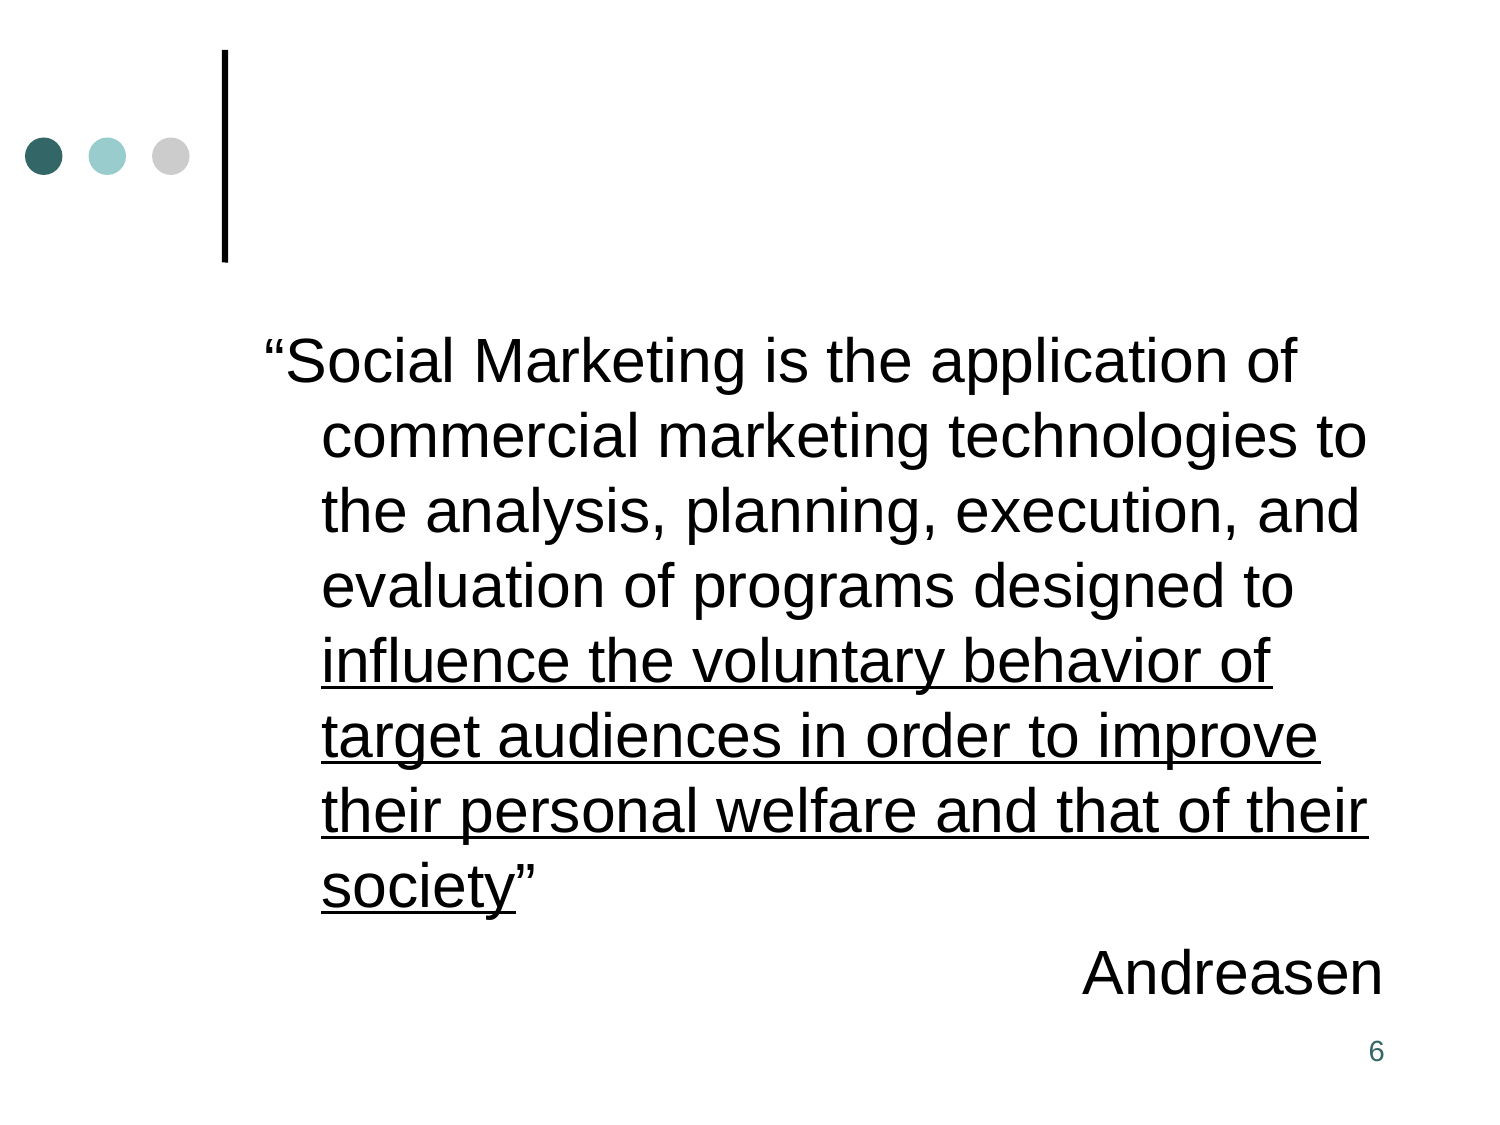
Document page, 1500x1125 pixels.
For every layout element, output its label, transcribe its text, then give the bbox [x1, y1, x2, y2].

slide_number 6 [1187, 1025, 1400, 1100]
list “Social Marketing is the application of commercial marketing technologies to the analysis, planning, execution, and evaluation of programs designed to influence the voluntary behavior of target audiences in order to improve their personal welfare and that of their society” Andreasen [249, 312, 1400, 988]
